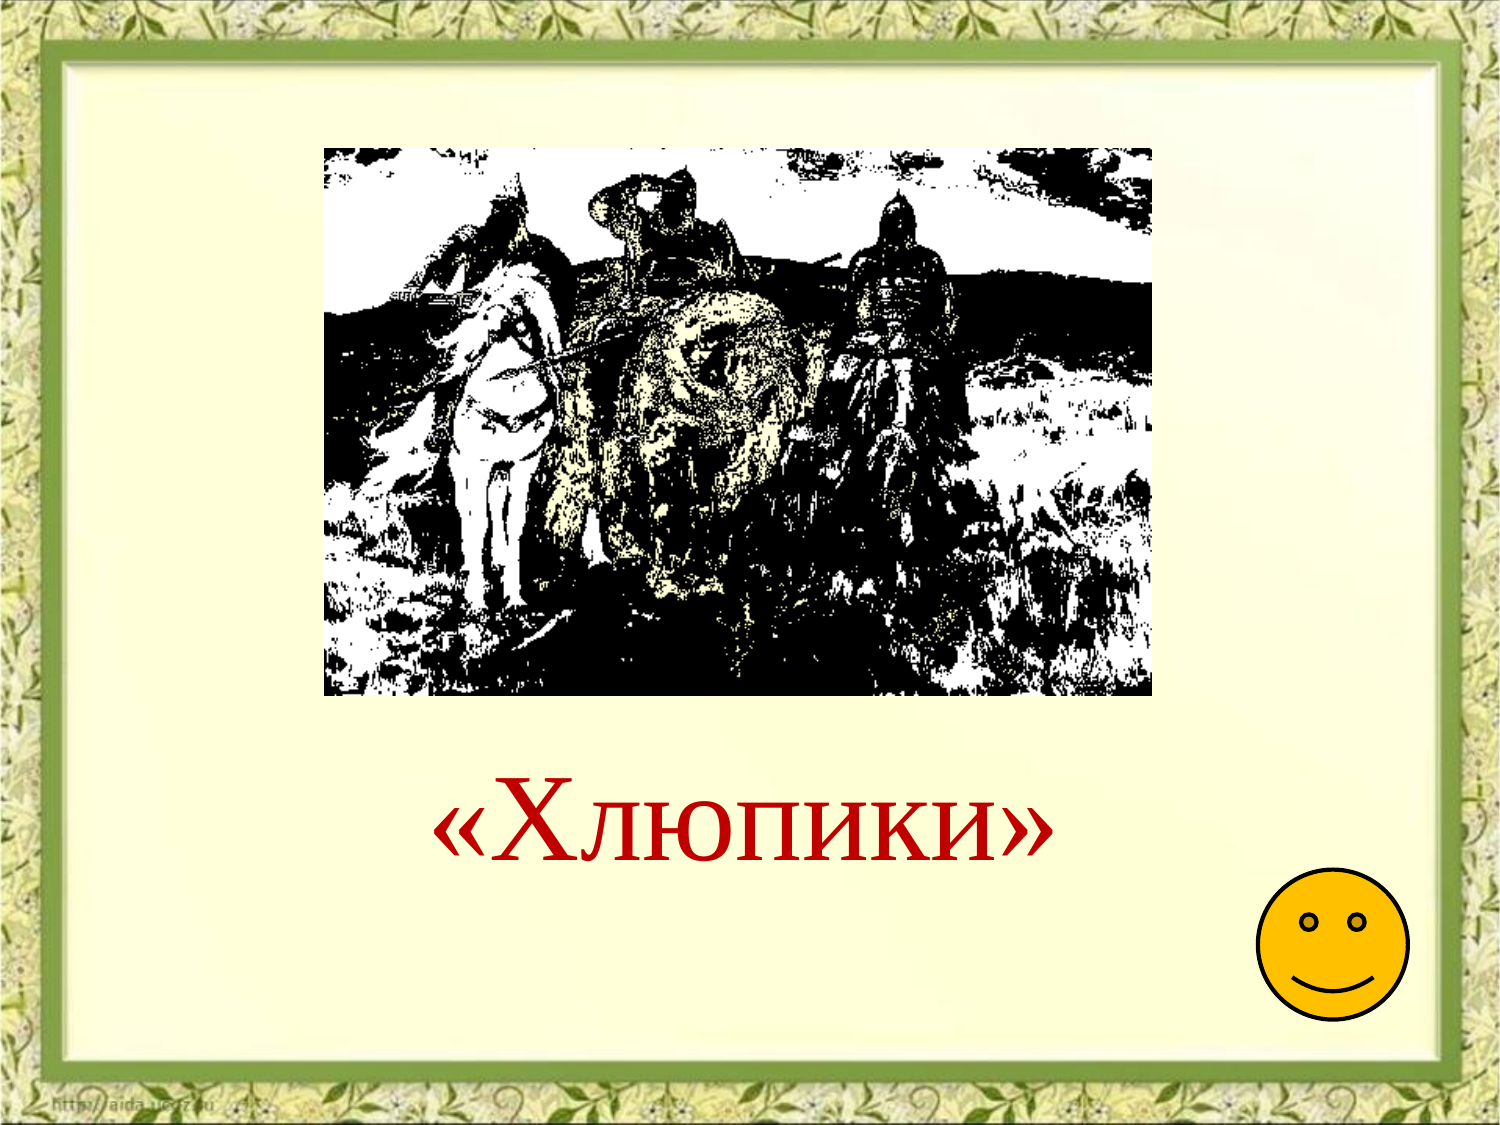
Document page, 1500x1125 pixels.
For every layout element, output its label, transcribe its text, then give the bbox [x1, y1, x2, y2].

text_box [1255, 867, 1410, 1022]
text_box «Хлюпики» [383, 727, 1105, 893]
picture [0, 0, 1500, 1125]
